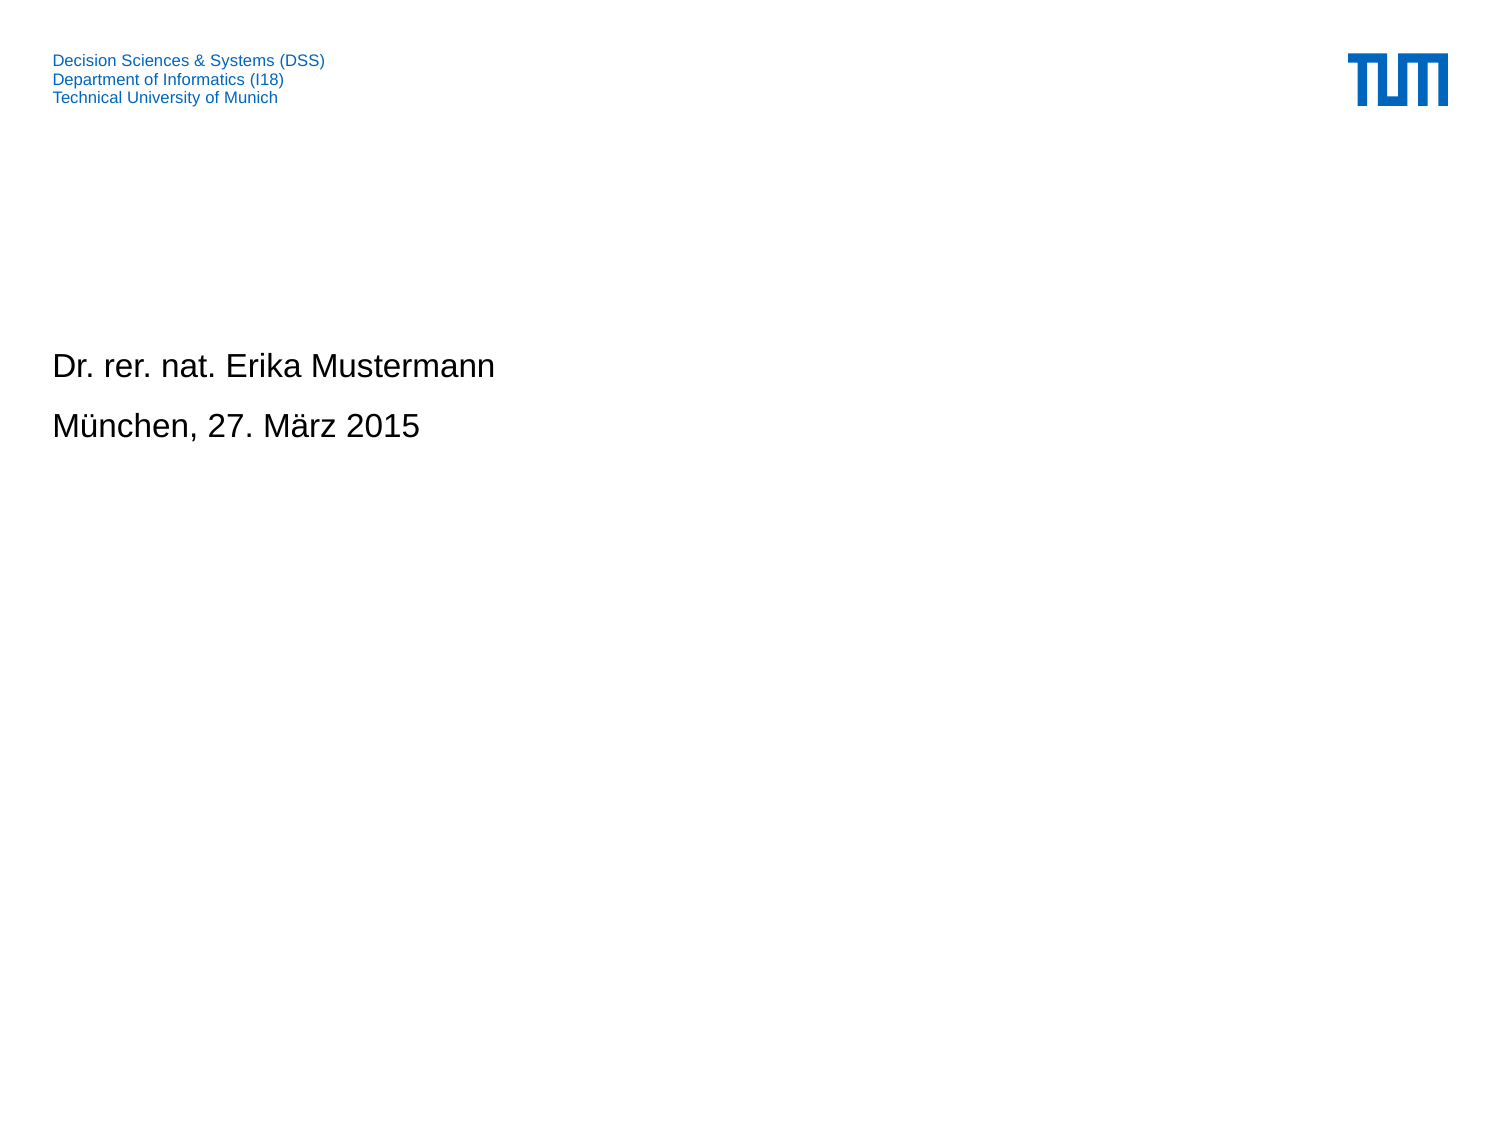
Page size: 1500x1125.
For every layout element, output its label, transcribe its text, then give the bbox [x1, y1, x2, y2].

list Dr. rer. nat. Erika Mustermann München, 27. März 2015 [52, 324, 1449, 534]
